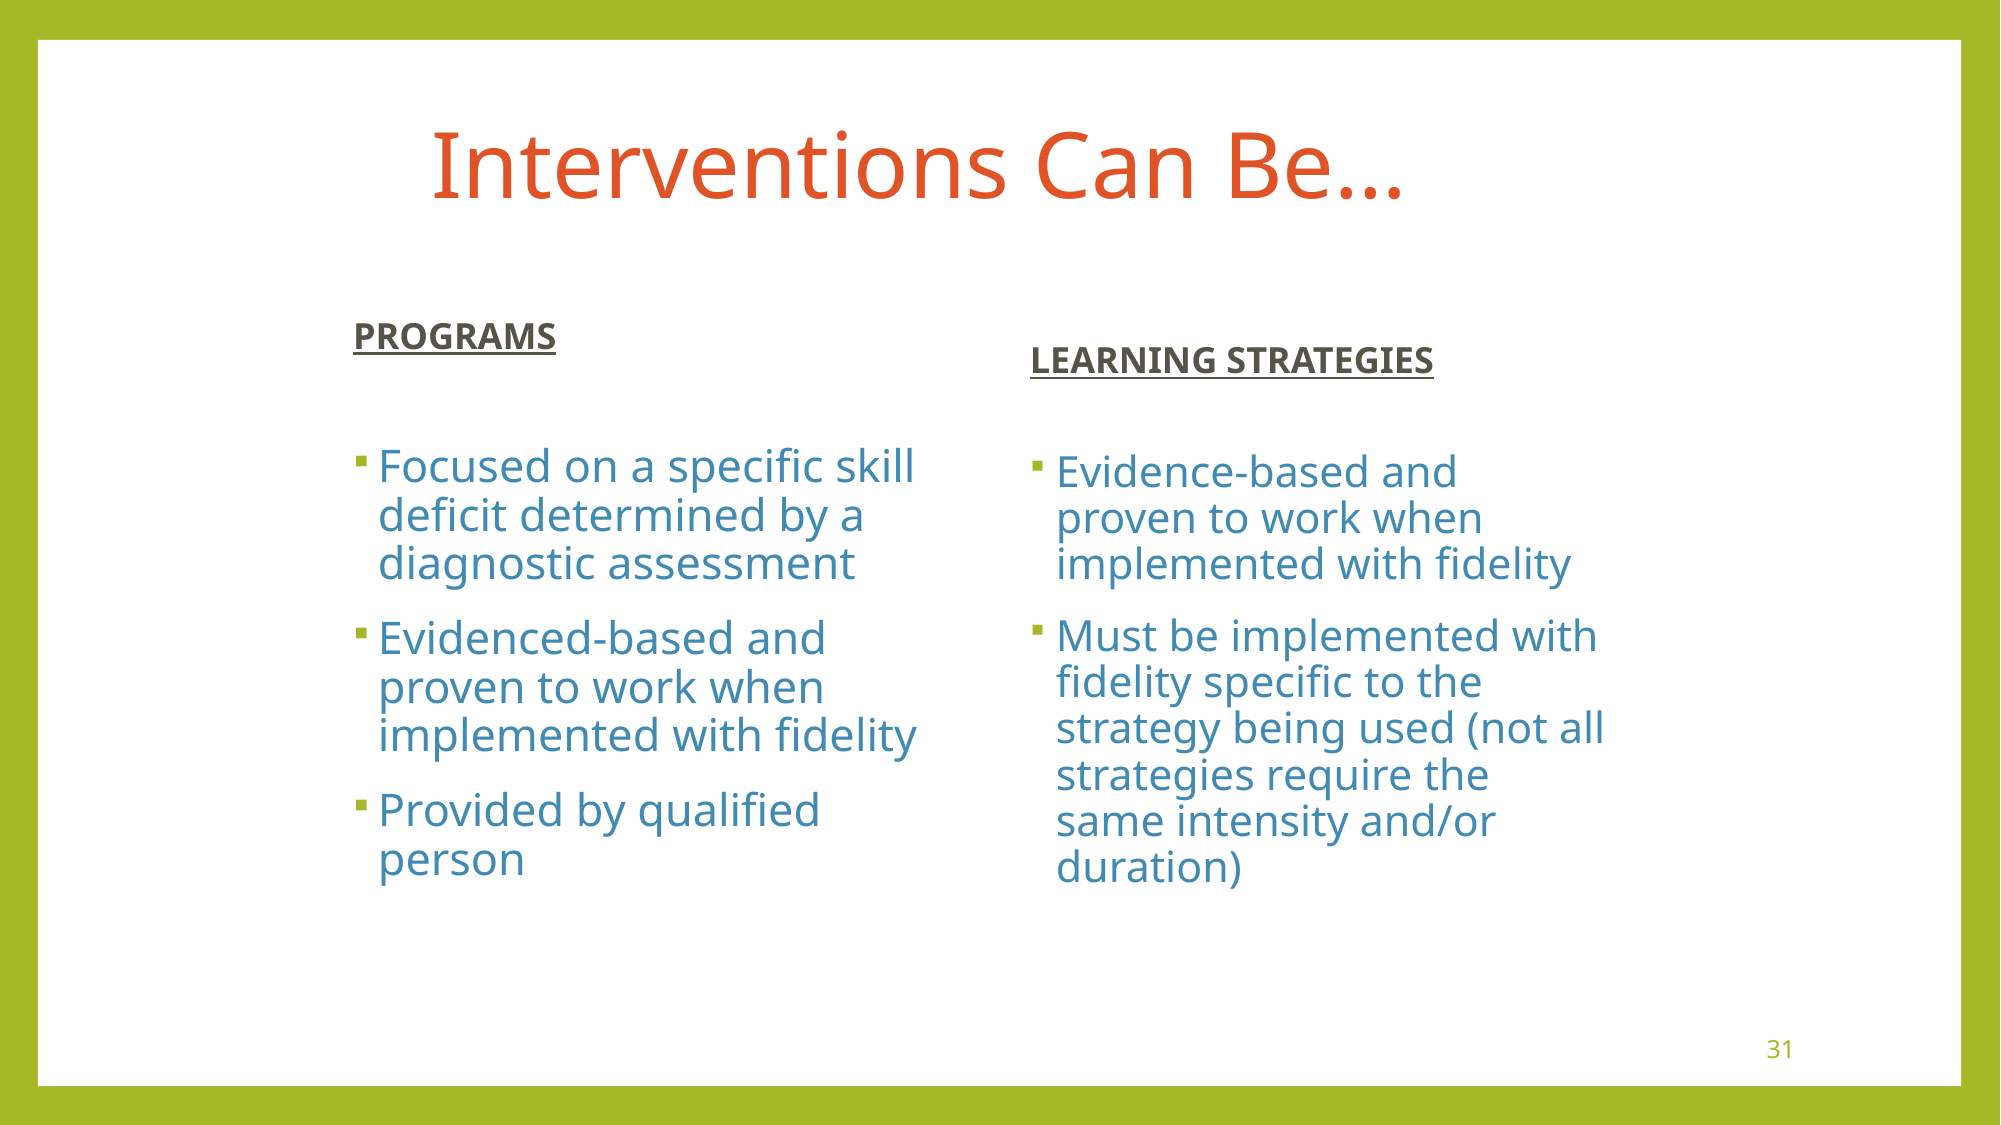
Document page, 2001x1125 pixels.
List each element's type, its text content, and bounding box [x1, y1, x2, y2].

list Focused on a specific skill deficit determined by a diagnostic assessment Evidenced-based and proven to work when implemented with fidelity Provided by qualified person [338, 436, 946, 898]
list LEARNING STRATEGIES [1015, 302, 1531, 390]
list PROGRAMS [338, 302, 853, 374]
title Interventions Can Be… [416, 87, 1475, 250]
slide_number 31 [1530, 1020, 1811, 1081]
list Evidence-based and proven to work when implemented with fidelity Must be implemented with fidelity specific to the strategy being used (not all strategies require the same intensity and/or duration) [1015, 442, 1623, 903]
